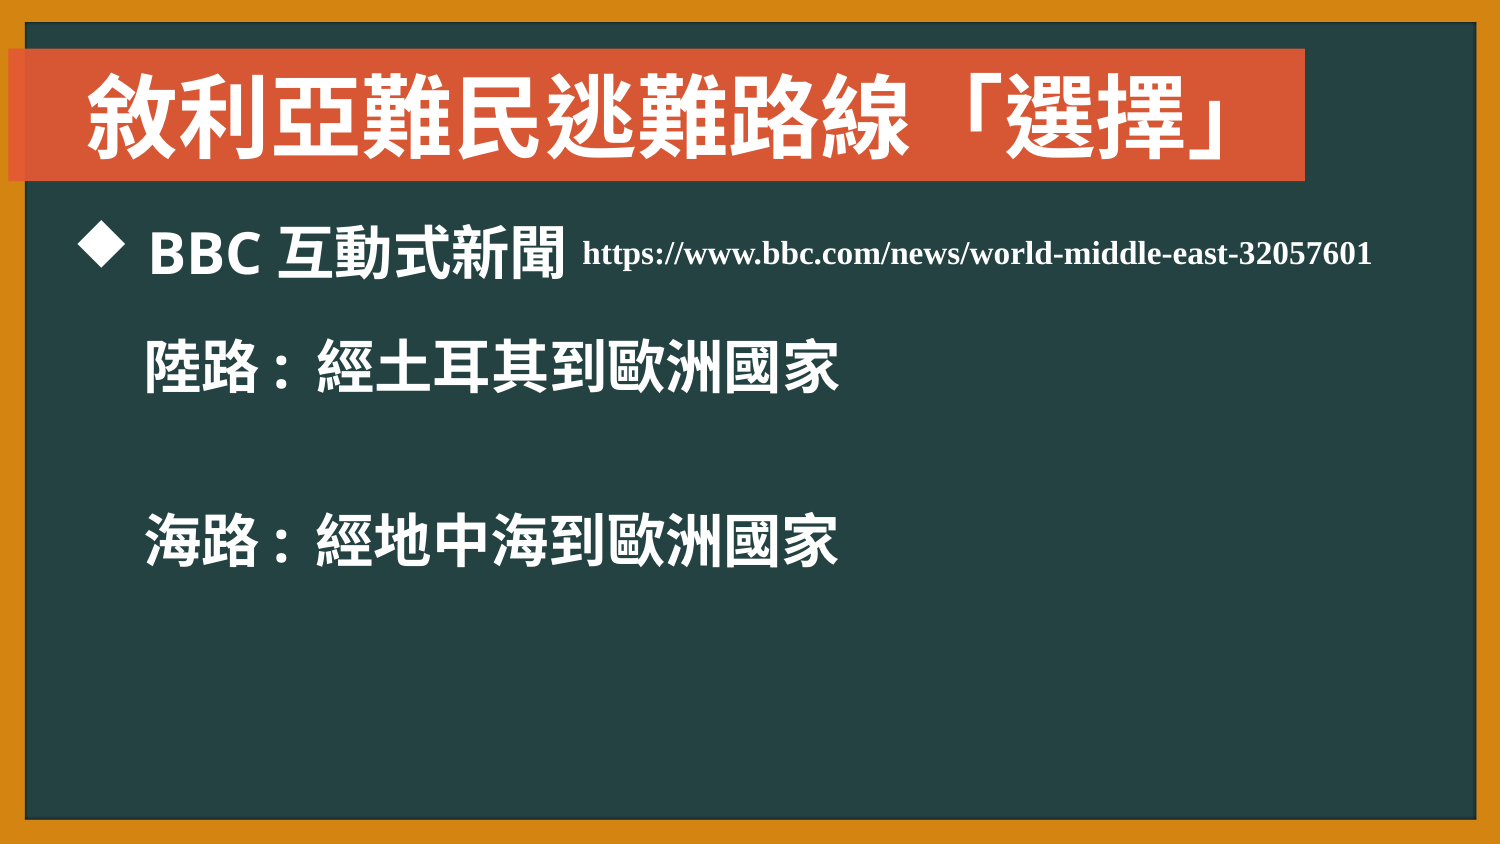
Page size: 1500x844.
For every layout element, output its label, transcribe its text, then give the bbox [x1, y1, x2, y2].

text_box 經土耳其到歐洲國家 [301, 322, 856, 408]
text_box BBC互動式新聞 [57, 209, 583, 294]
text_box https://www.bbc.com/news/world-middle-east-32057601 [583, 224, 1389, 279]
text_box 經地中海到歐洲國家 [301, 496, 856, 582]
text_box 敘利亞難民逃難路線「選擇」 [7, 48, 1306, 182]
text_box 海路: [128, 496, 301, 582]
picture [0, 0, 1500, 844]
text_box 陸路: [128, 322, 301, 408]
